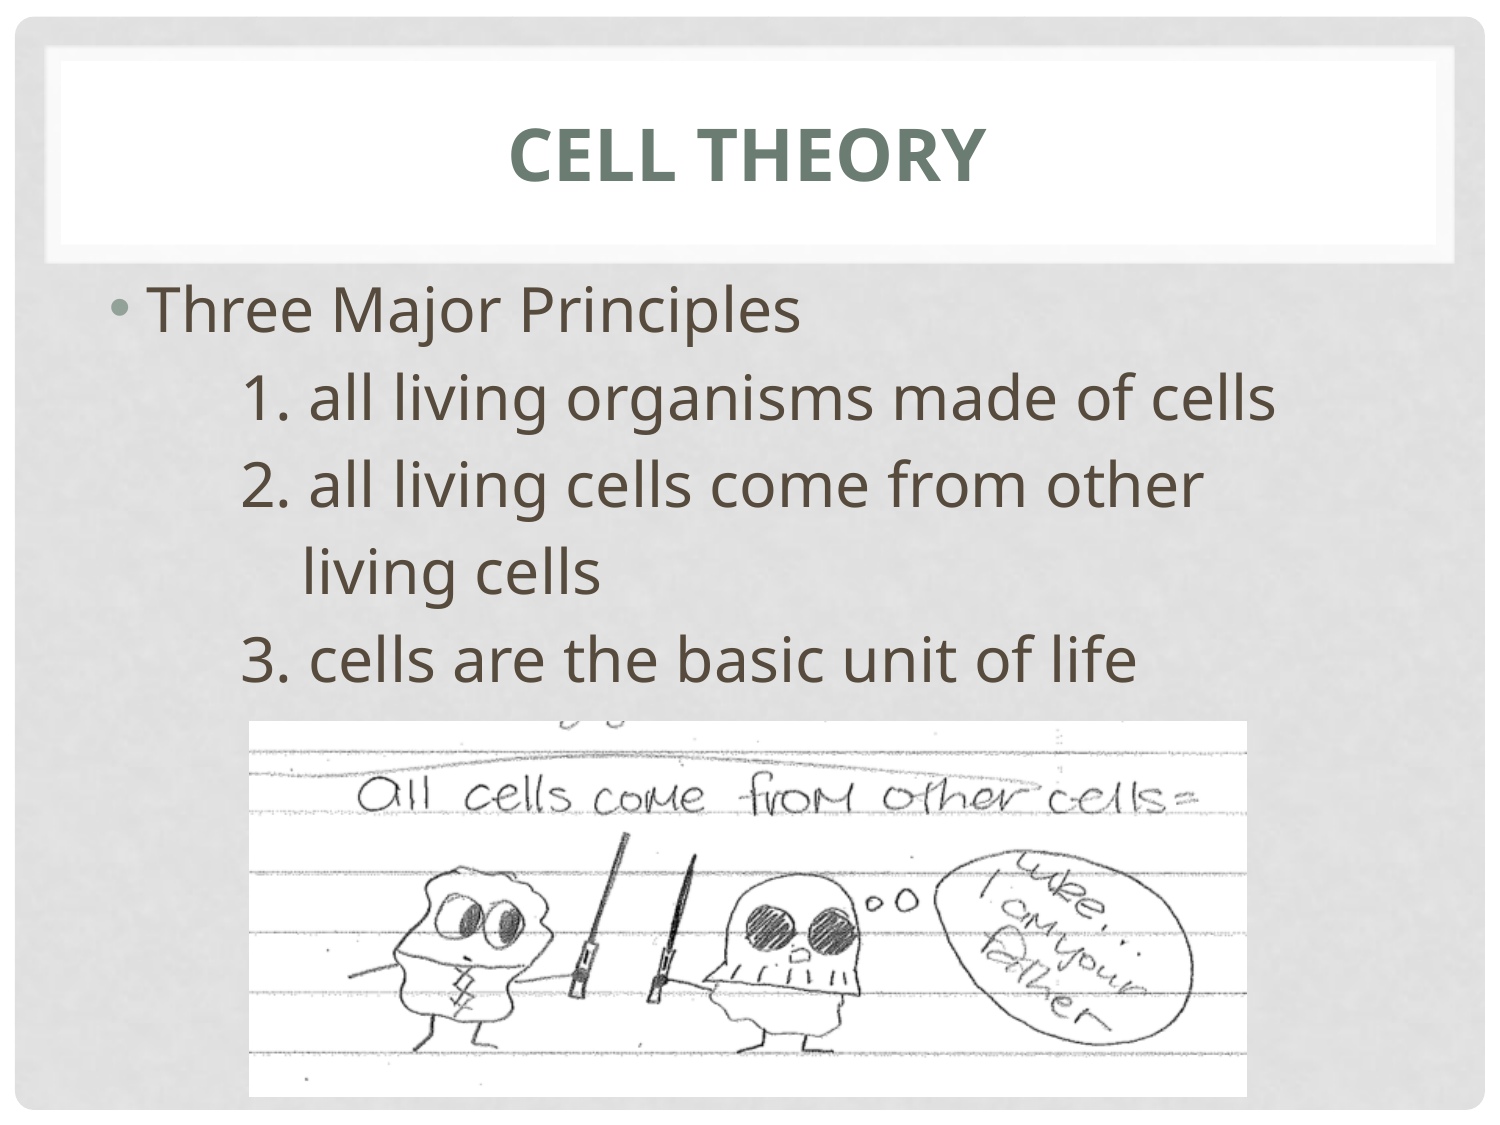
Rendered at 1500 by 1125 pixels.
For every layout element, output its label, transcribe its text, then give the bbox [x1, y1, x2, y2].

picture [248, 721, 1247, 1097]
list Three Major Principles 1. all living organisms made of cells 2. all living cells come from other living cells 3. cells are the basic unit of life [75, 262, 1425, 980]
title Cell Theory [69, 66, 1425, 238]
